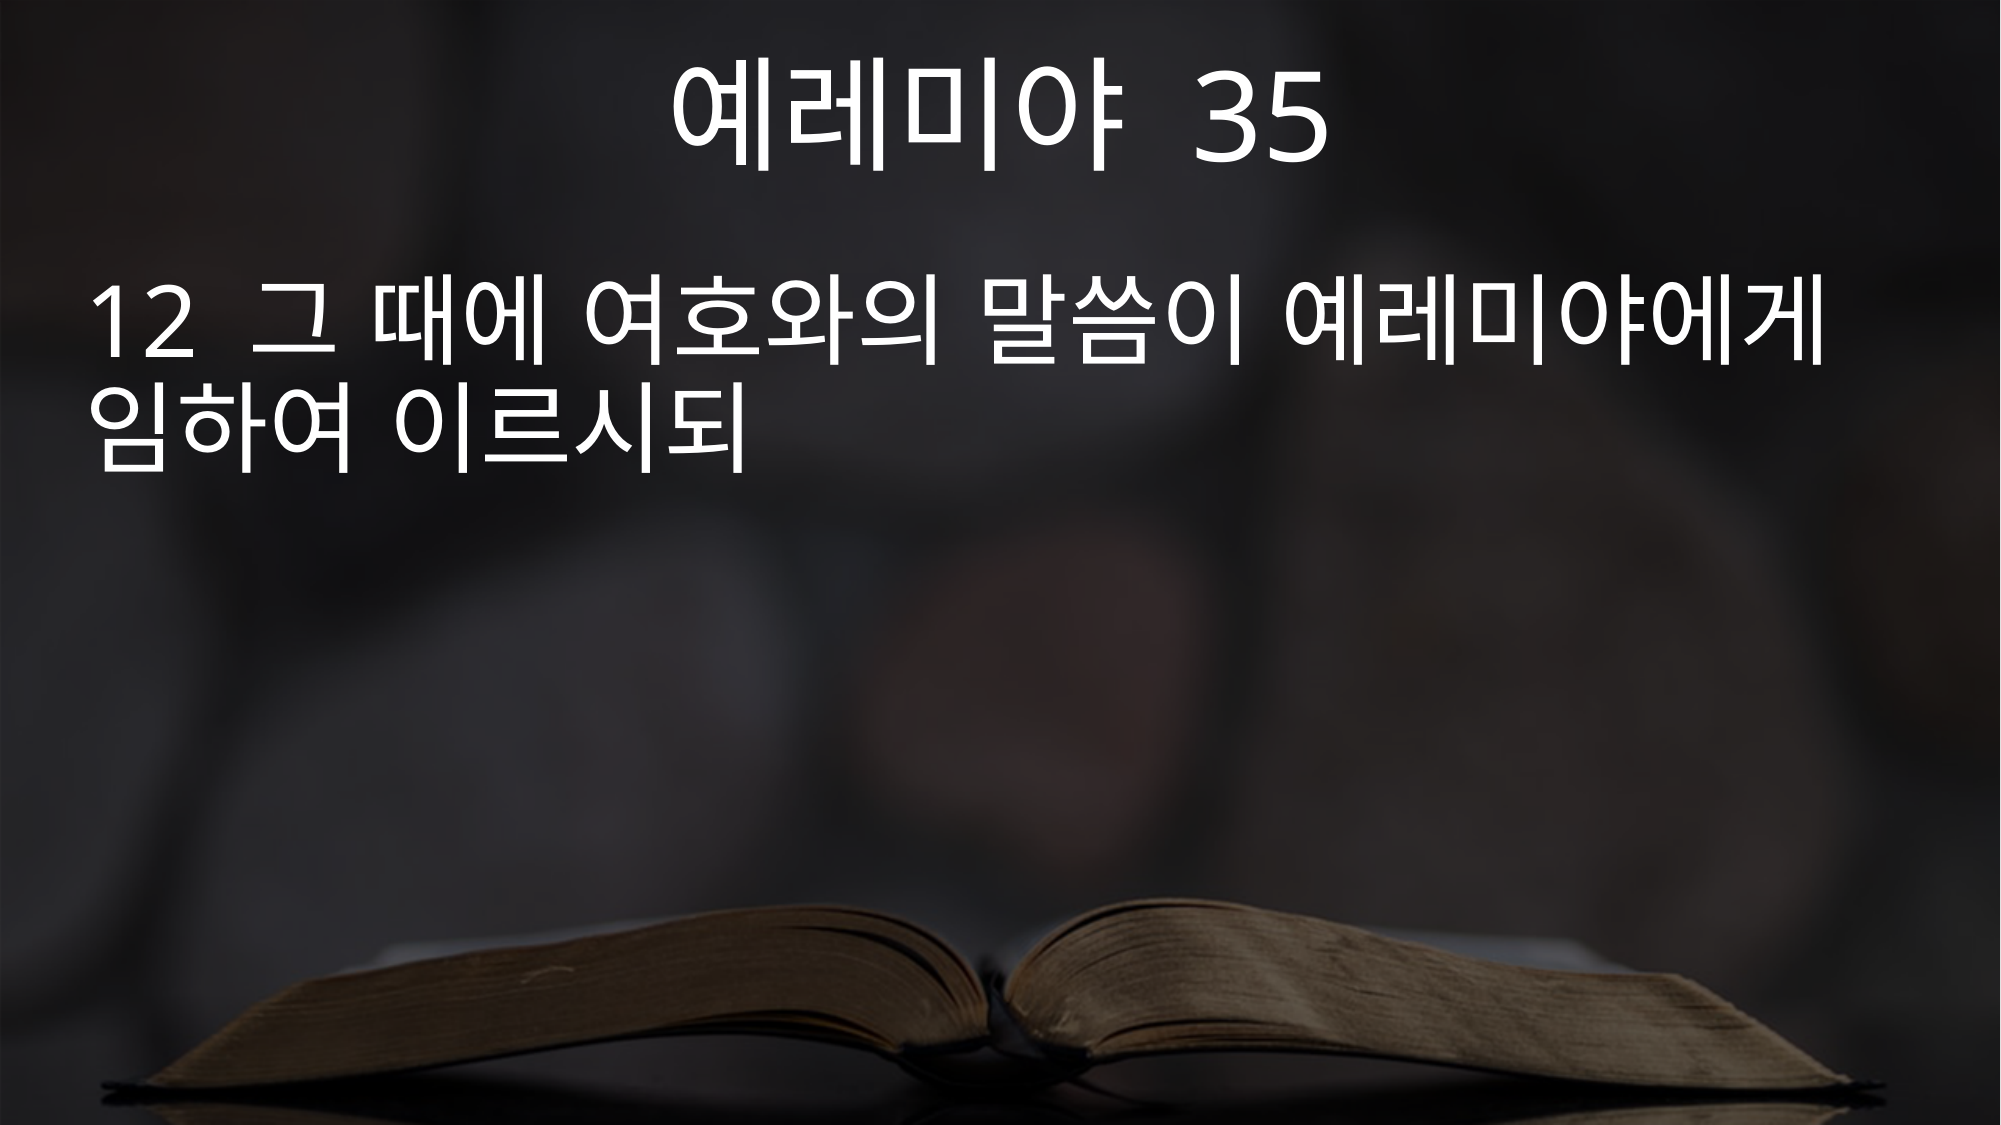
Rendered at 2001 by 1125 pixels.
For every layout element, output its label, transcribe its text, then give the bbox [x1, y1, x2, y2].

list 12 그 때에 여호와의 말씀이 예레미야에게 임하여 이르시되 [69, 263, 1953, 423]
picture [0, 0, 2001, 1125]
footer 예레미야 35 [0, 32, 2000, 192]
